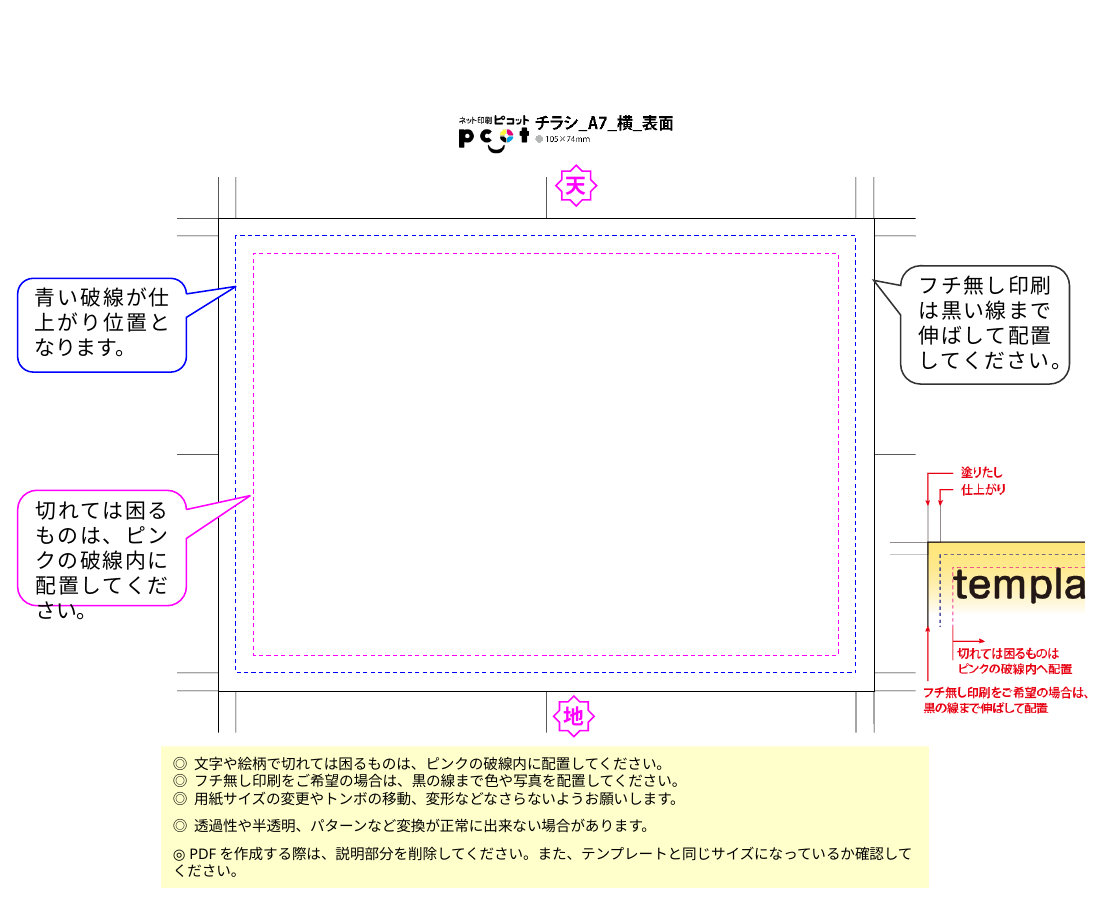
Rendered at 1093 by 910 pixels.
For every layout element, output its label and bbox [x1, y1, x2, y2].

picture [459, 115, 529, 154]
picture [534, 100, 673, 159]
picture [890, 466, 1090, 717]
